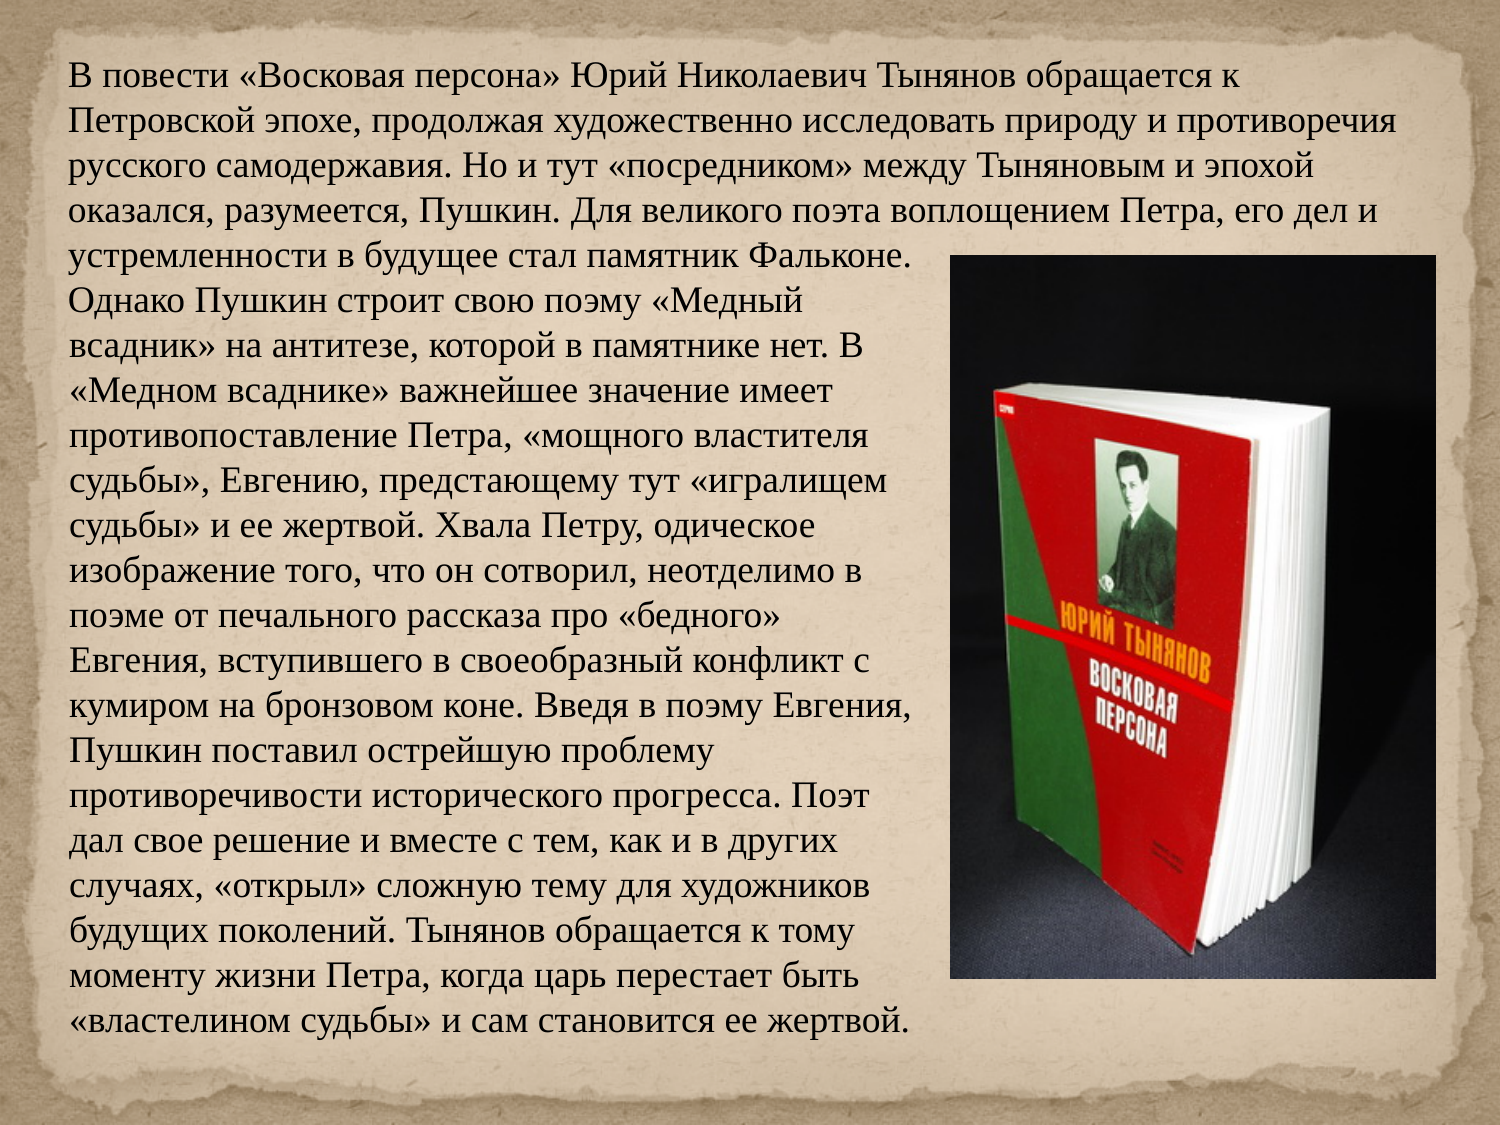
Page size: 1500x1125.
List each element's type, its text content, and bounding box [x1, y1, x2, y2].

text_box В повести «Восковая персона» Юрий Николаевич Тынянов обращается к Петровской эпохе, продолжая художественно исследовать природу и противоречия русского самодержавия. Но и тут «посредником» между Тыняновым и эпохой оказался, разумеется, Пушкин. Для великого поэта воплощением Петра, его дел и устремленности в будущее стал памятник Фальконе. [53, 42, 1436, 283]
picture [950, 255, 1436, 979]
list Однако Пушкин строит свою поэму «Медный всадник» на антитезе, которой в памятнике нет. В «Медном всаднике» важнейшее значение имеет противопоставление Петра, «мощного властителя судьбы», Евгению, предстающему тут «игралищем судьбы» и ее жертвой. Хвала Петру, одическое изображение того, что он сотворил, неотделимо в поэме от печального рассказа про «бедного» Евгения, вступившего в своеобразный конфликт с кумиром на бронзовом коне. Введя в поэму Евгения, Пушкин поставил острейшую проблему противоречивости исторического прогресса. Поэт дал свое решение и вместе с тем, как и в других случаях, «открыл» сложную тему для художников будущих поколений. Тынянов обращается к тому моменту жизни Петра, когда царь перестает быть «властелином судьбы» и сам становится ее жертвой. [53, 283, 939, 1017]
